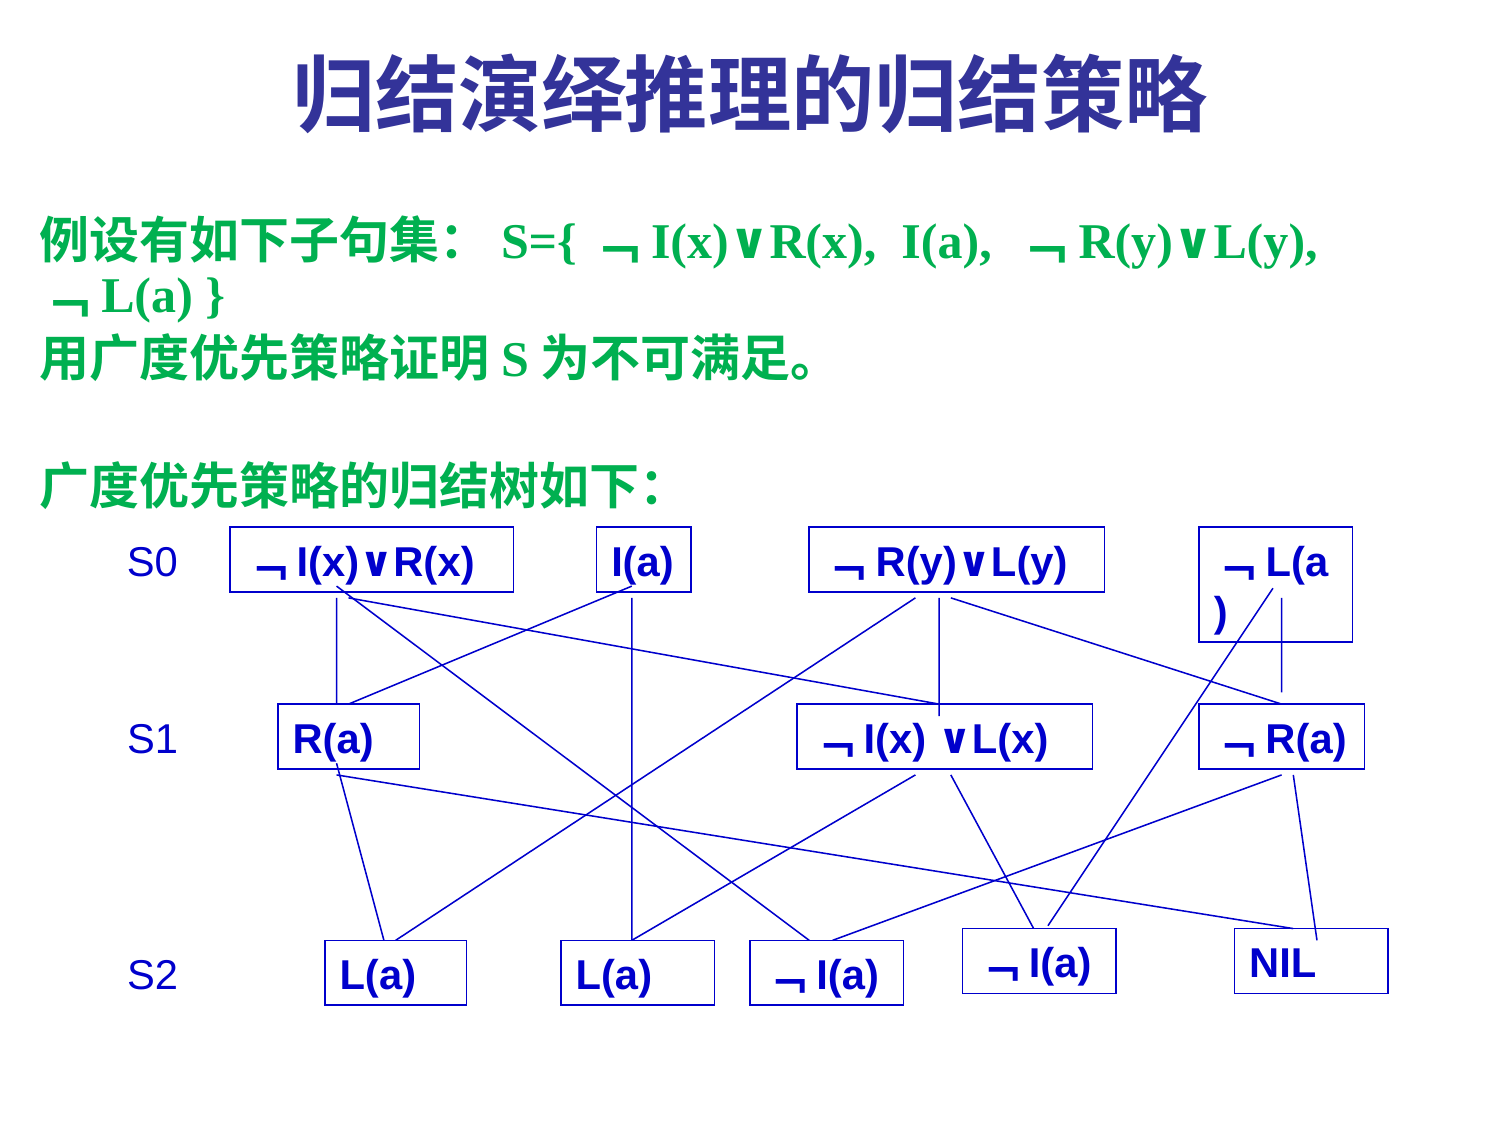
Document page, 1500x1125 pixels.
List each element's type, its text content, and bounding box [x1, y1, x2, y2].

list 例设有如下子句集：S={﹁I(x)∨R(x), I(a), ﹁R(y)∨L(y), ﹁L(a) } 用广度优先策略证明S为不可满足。 广度优先策略的归结树如下： [0, 208, 1495, 1047]
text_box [111, 526, 1389, 1008]
title 归结演绎推理的归结策略 [75, 0, 1425, 185]
